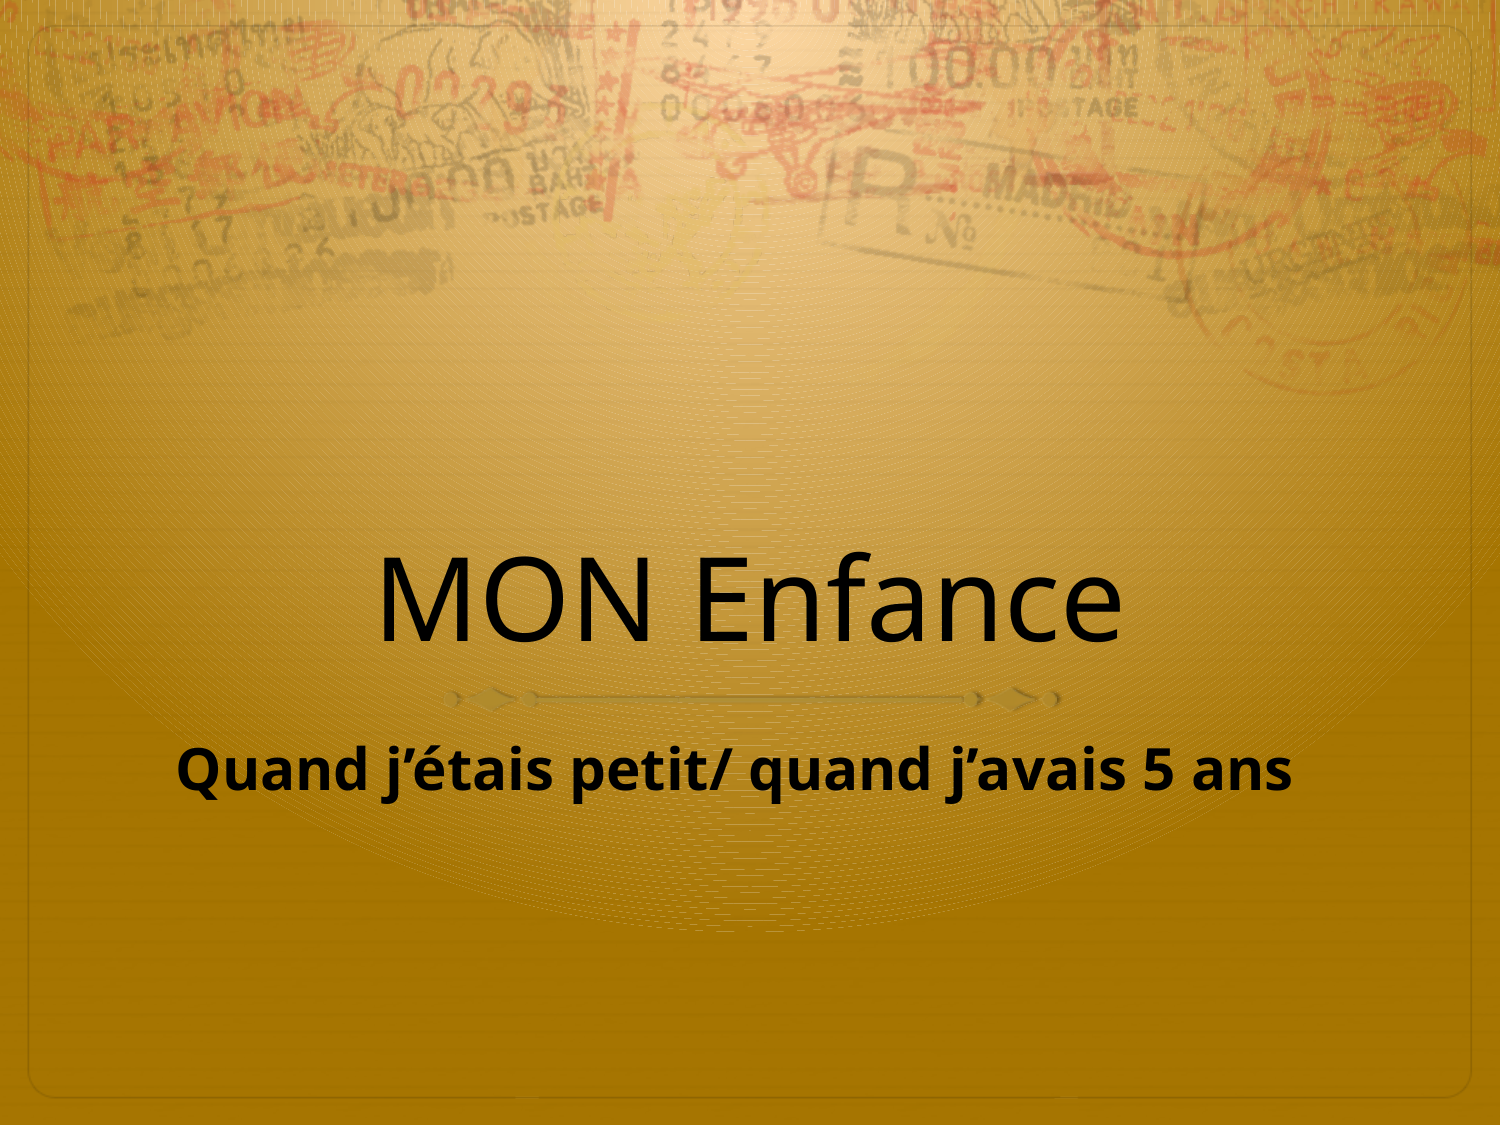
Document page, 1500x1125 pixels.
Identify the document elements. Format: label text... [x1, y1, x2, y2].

title MON Enfance [93, 244, 1407, 673]
subtitle Quand j’étais petit/ quand j’avais 5 ans [93, 725, 1407, 925]
picture [0, 0, 1500, 1125]
